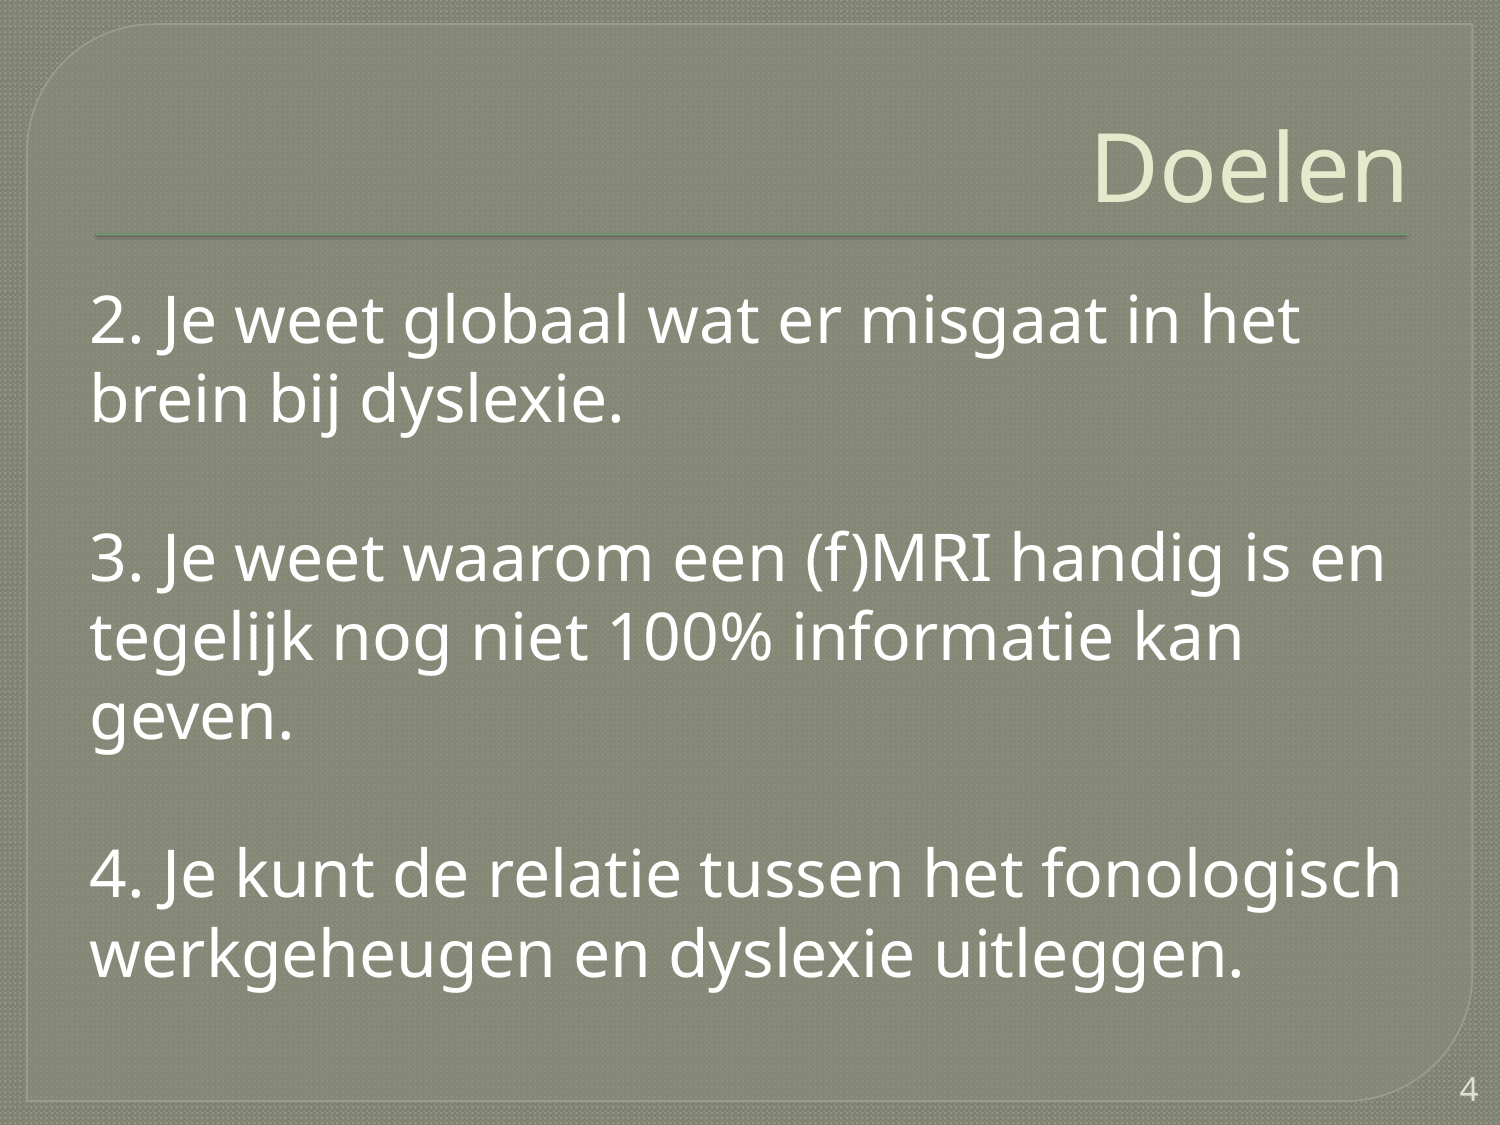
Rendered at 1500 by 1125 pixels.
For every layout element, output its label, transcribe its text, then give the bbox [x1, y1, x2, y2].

title Doelen [75, 41, 1425, 230]
list 2. Je weet globaal wat er misgaat in het brein bij dyslexie. 3. Je weet waarom een (f)MRI handig is en tegelijk nog niet 100% informatie kan geven. 4. Je kunt de relatie tussen het fonologisch werkgeheugen en dyslexie uitleggen. [75, 270, 1425, 1013]
slide_number 4 [1417, 1068, 1494, 1114]
